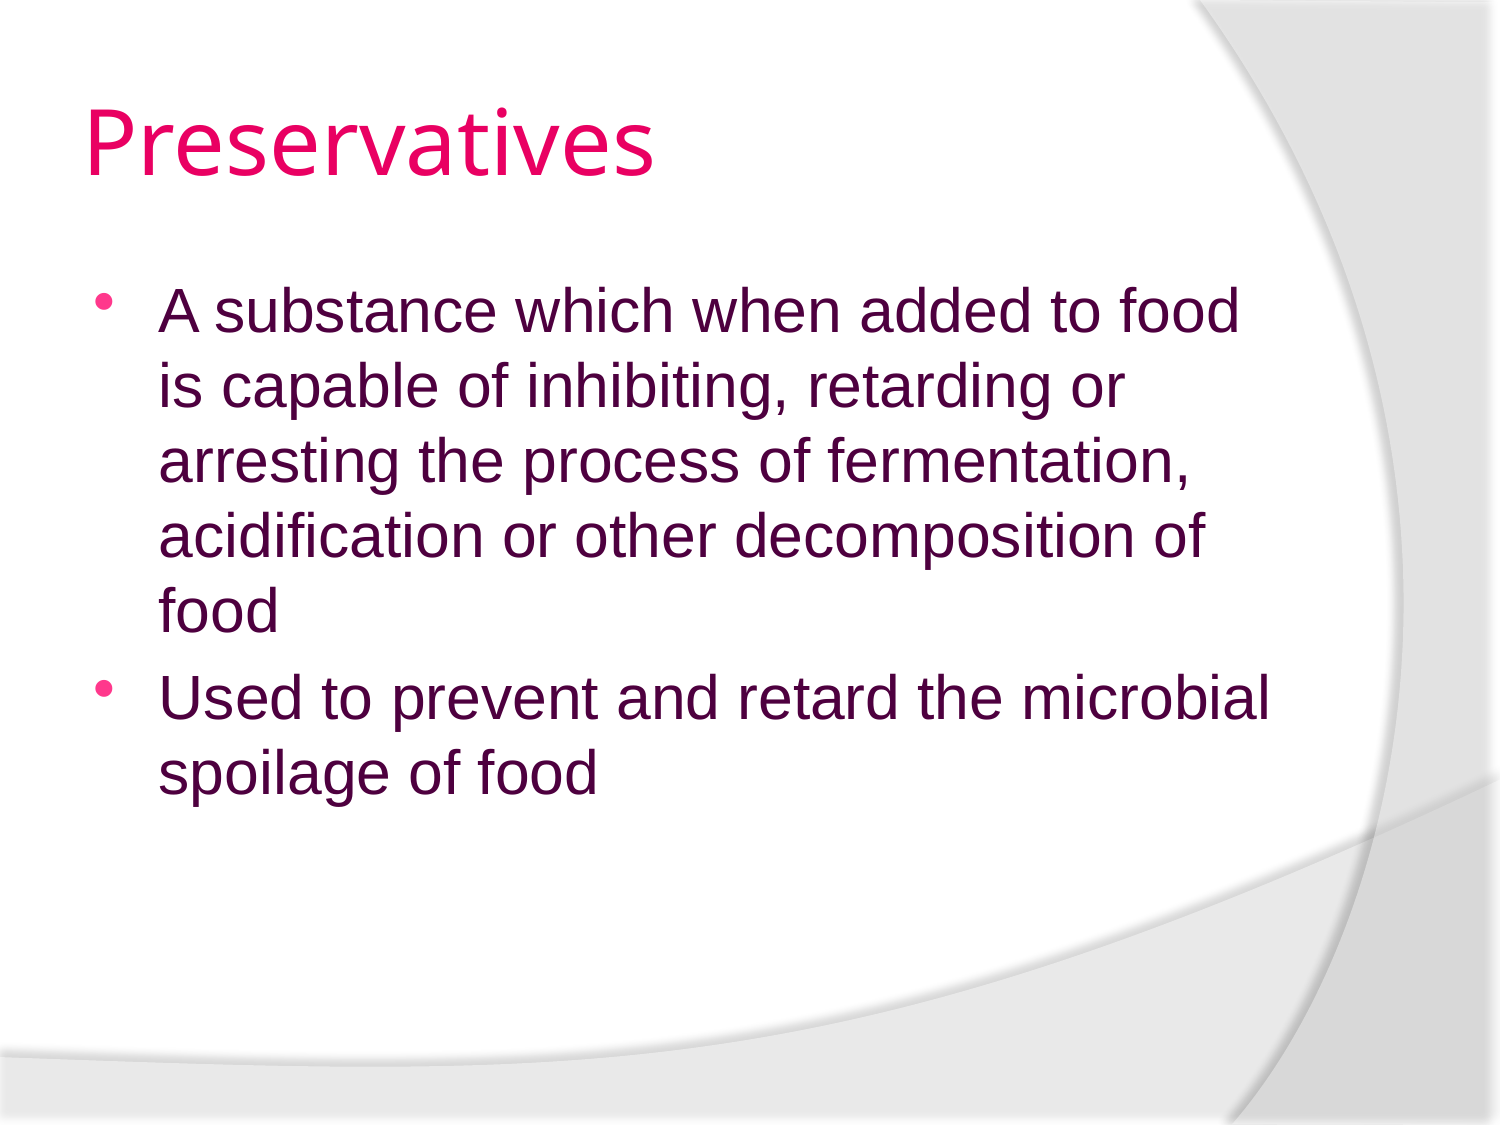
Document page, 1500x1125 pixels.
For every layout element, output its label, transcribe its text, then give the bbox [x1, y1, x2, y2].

title Preservatives [75, 45, 1300, 233]
list A substance which when added to food is capable of inhibiting, retarding or arresting the process of fermentation, acidification or other decomposition of food Used to prevent and retard the microbial spoilage of food [75, 262, 1300, 1005]
